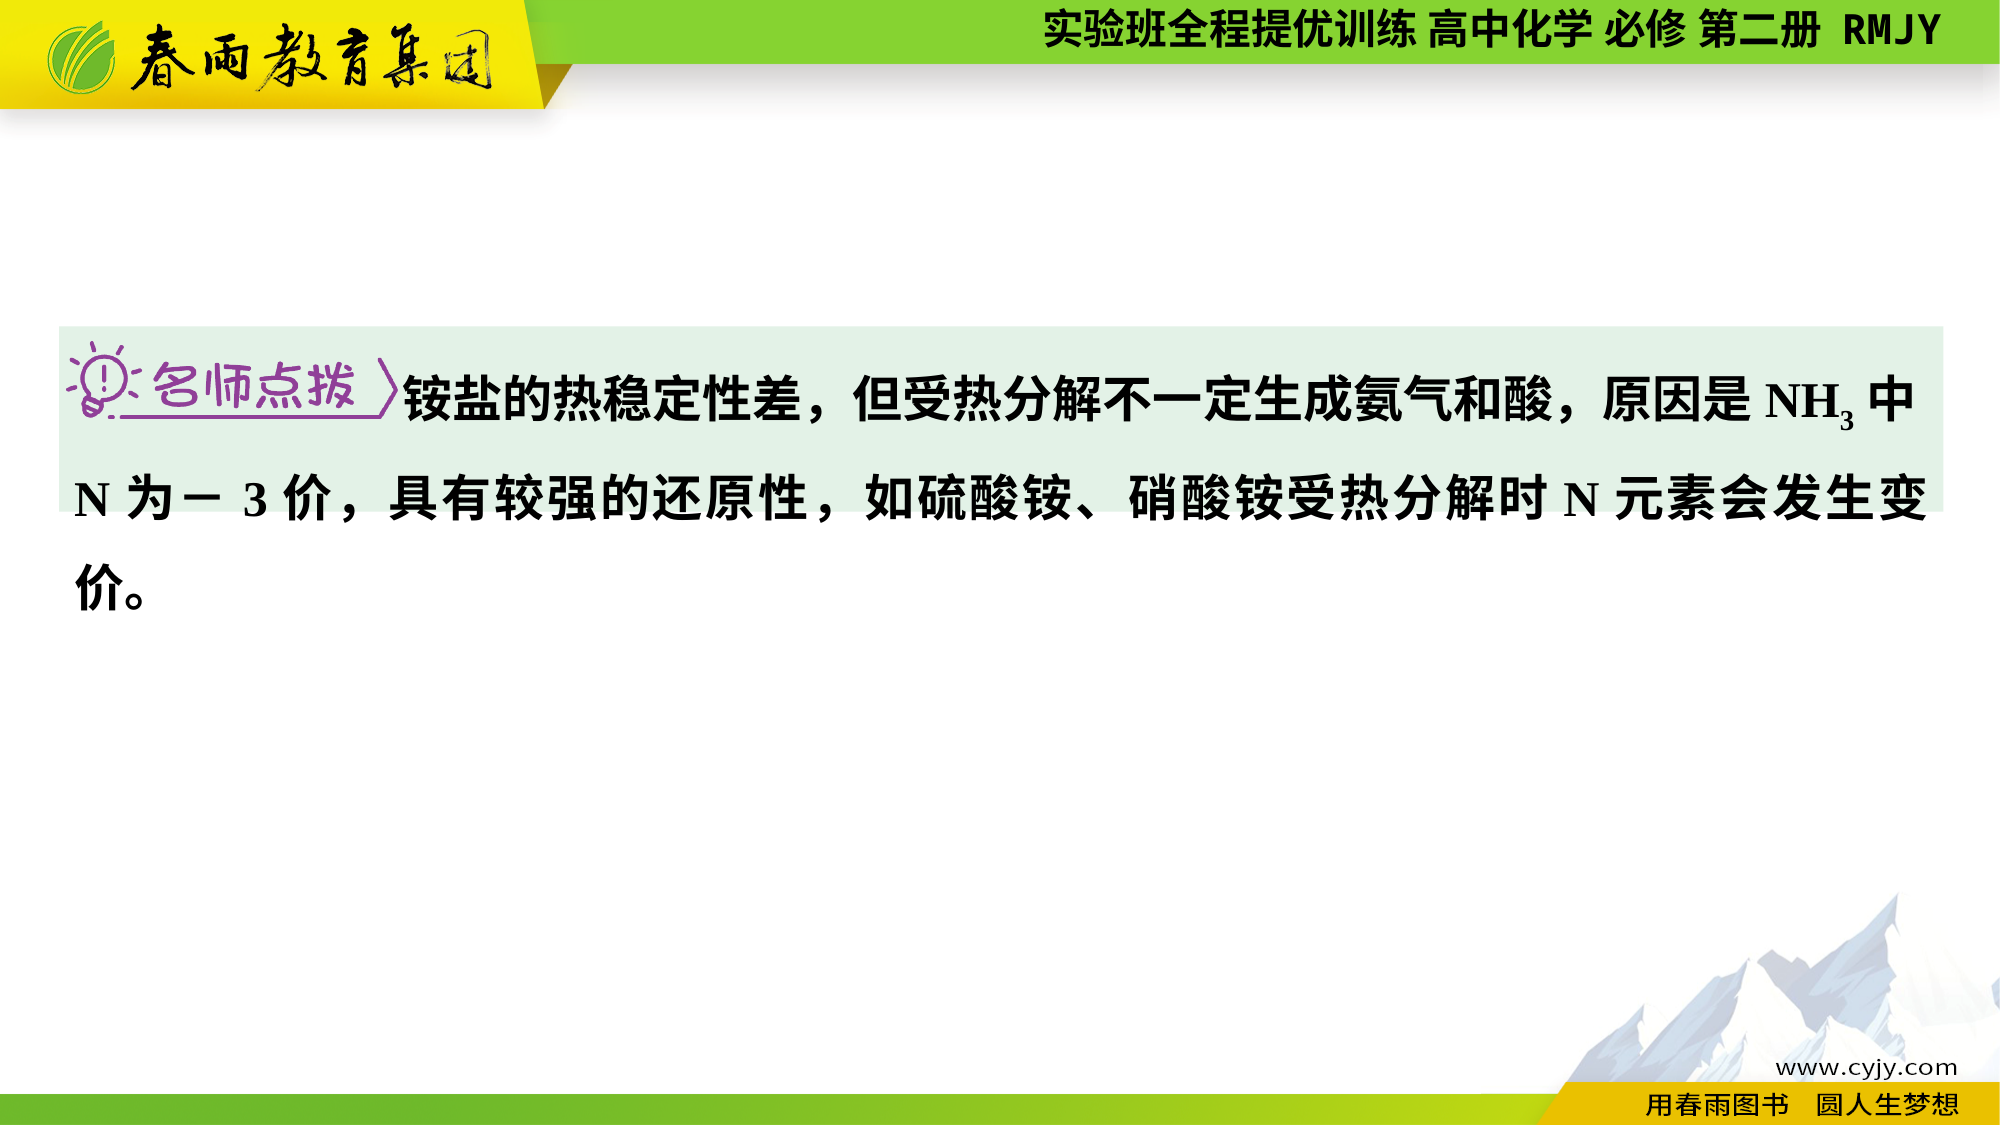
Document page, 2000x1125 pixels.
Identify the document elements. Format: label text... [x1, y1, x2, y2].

picture [0, 0, 2000, 1125]
list 铵盐的热稳定性差，但受热分解不一定生成氨气和酸，原因是NH3中N为－3价，具有较强的还原性，如硫酸铵、硝酸铵受热分解时N元素会发生变价。 [59, 326, 1944, 512]
